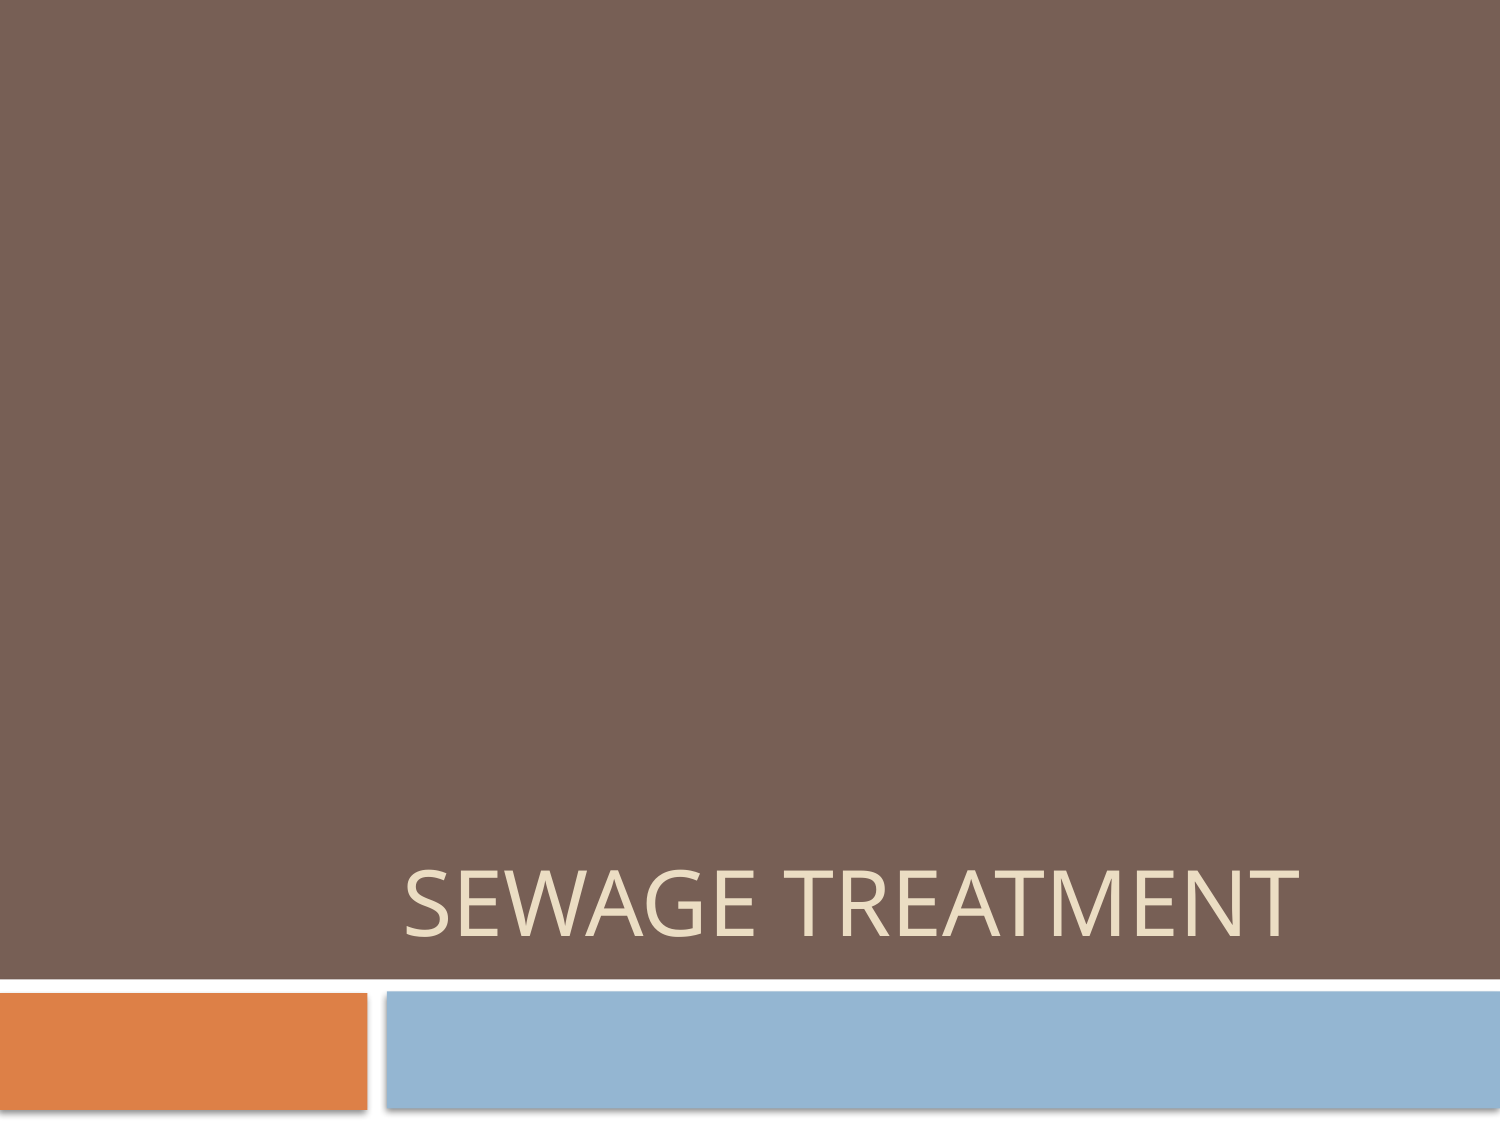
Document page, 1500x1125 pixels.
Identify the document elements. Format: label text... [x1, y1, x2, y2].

title Sewage treatment [387, 662, 1450, 963]
